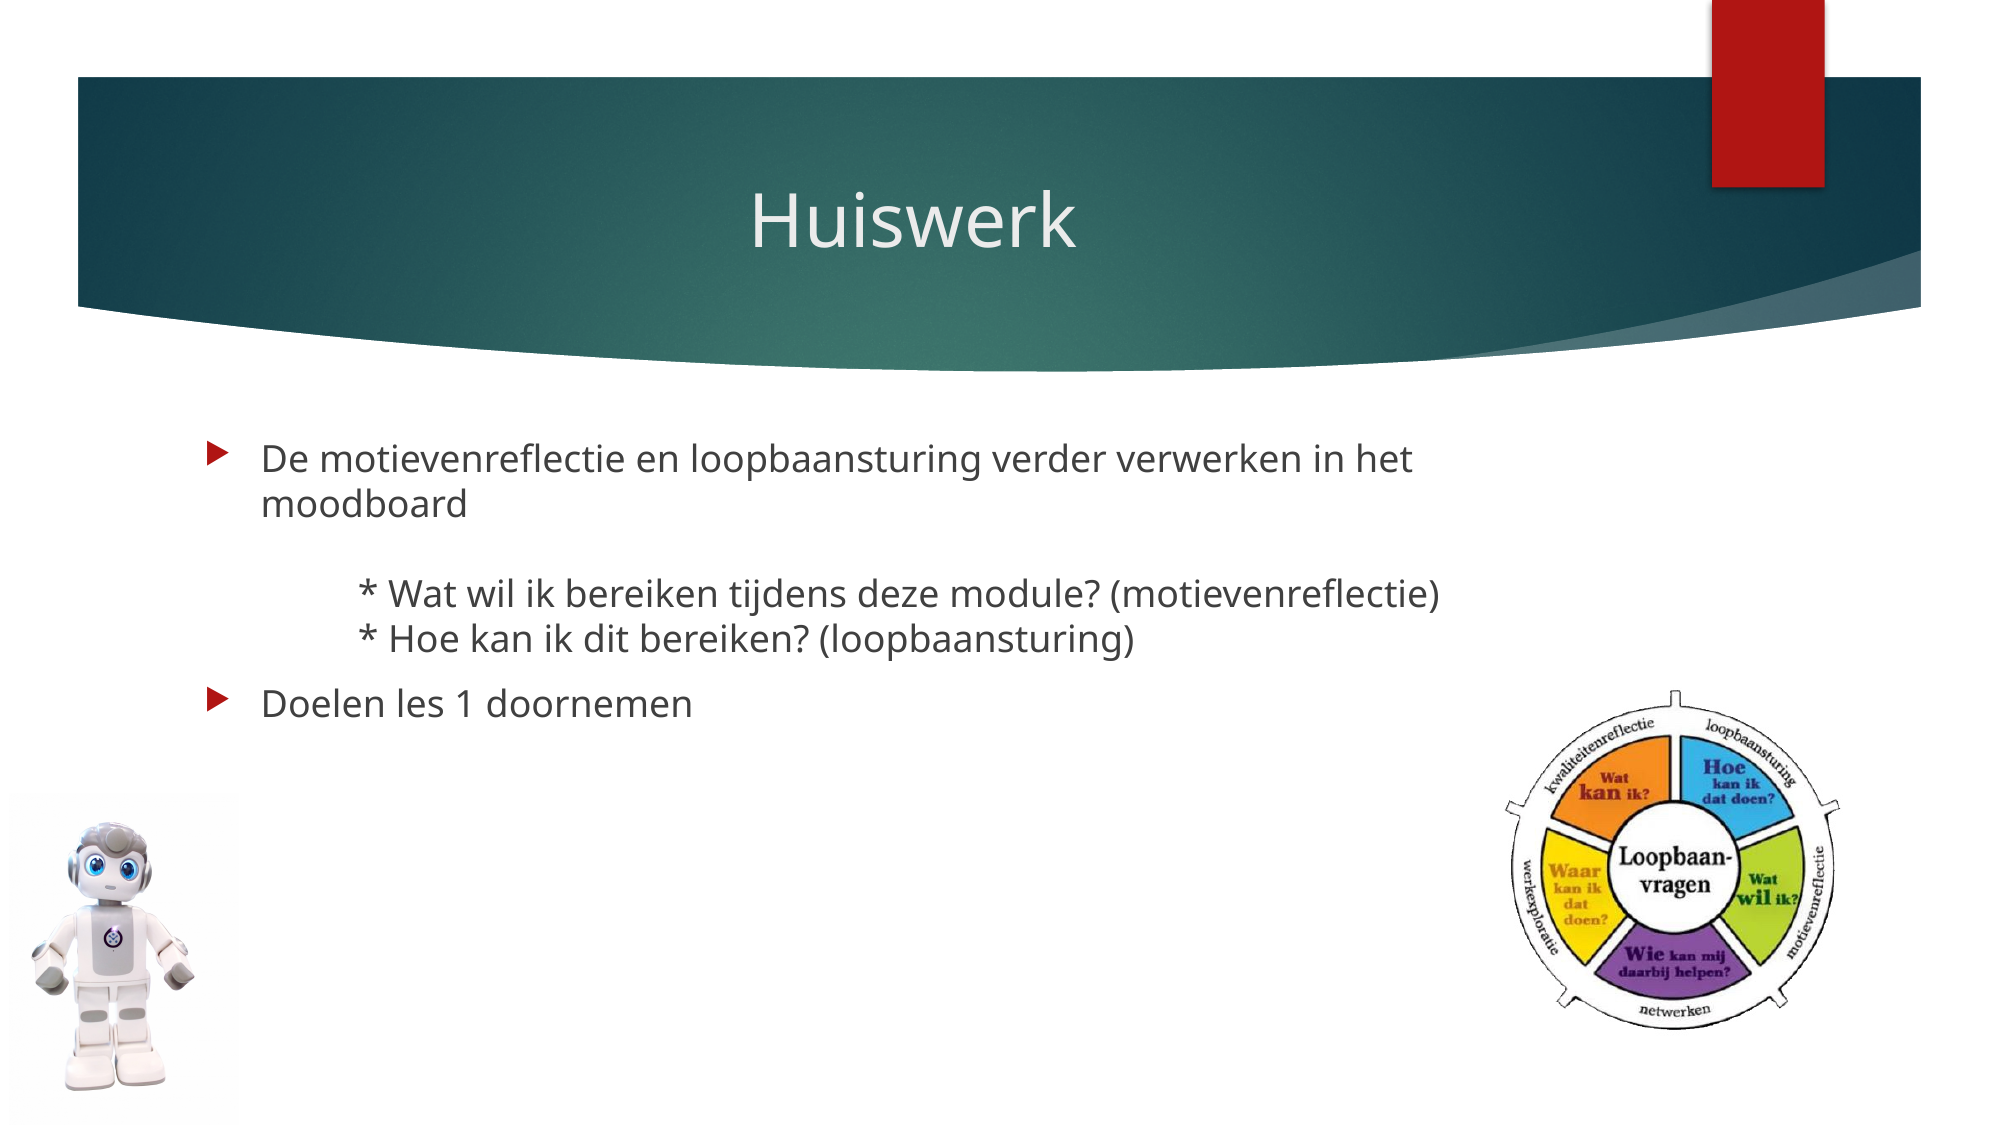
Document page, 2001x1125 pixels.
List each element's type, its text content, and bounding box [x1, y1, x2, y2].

picture [1494, 680, 1860, 1054]
title Huiswerk [189, 159, 1638, 276]
list De motievenreflectie en loopbaansturing verder verwerken in het moodboard * Wat wil ik bereiken tijdens deze module? (motievenreflectie) * Hoe kan ik dit bereiken? (loopbaansturing) Doelen les 1 doornemen [189, 427, 1638, 988]
picture [9, 793, 239, 1125]
